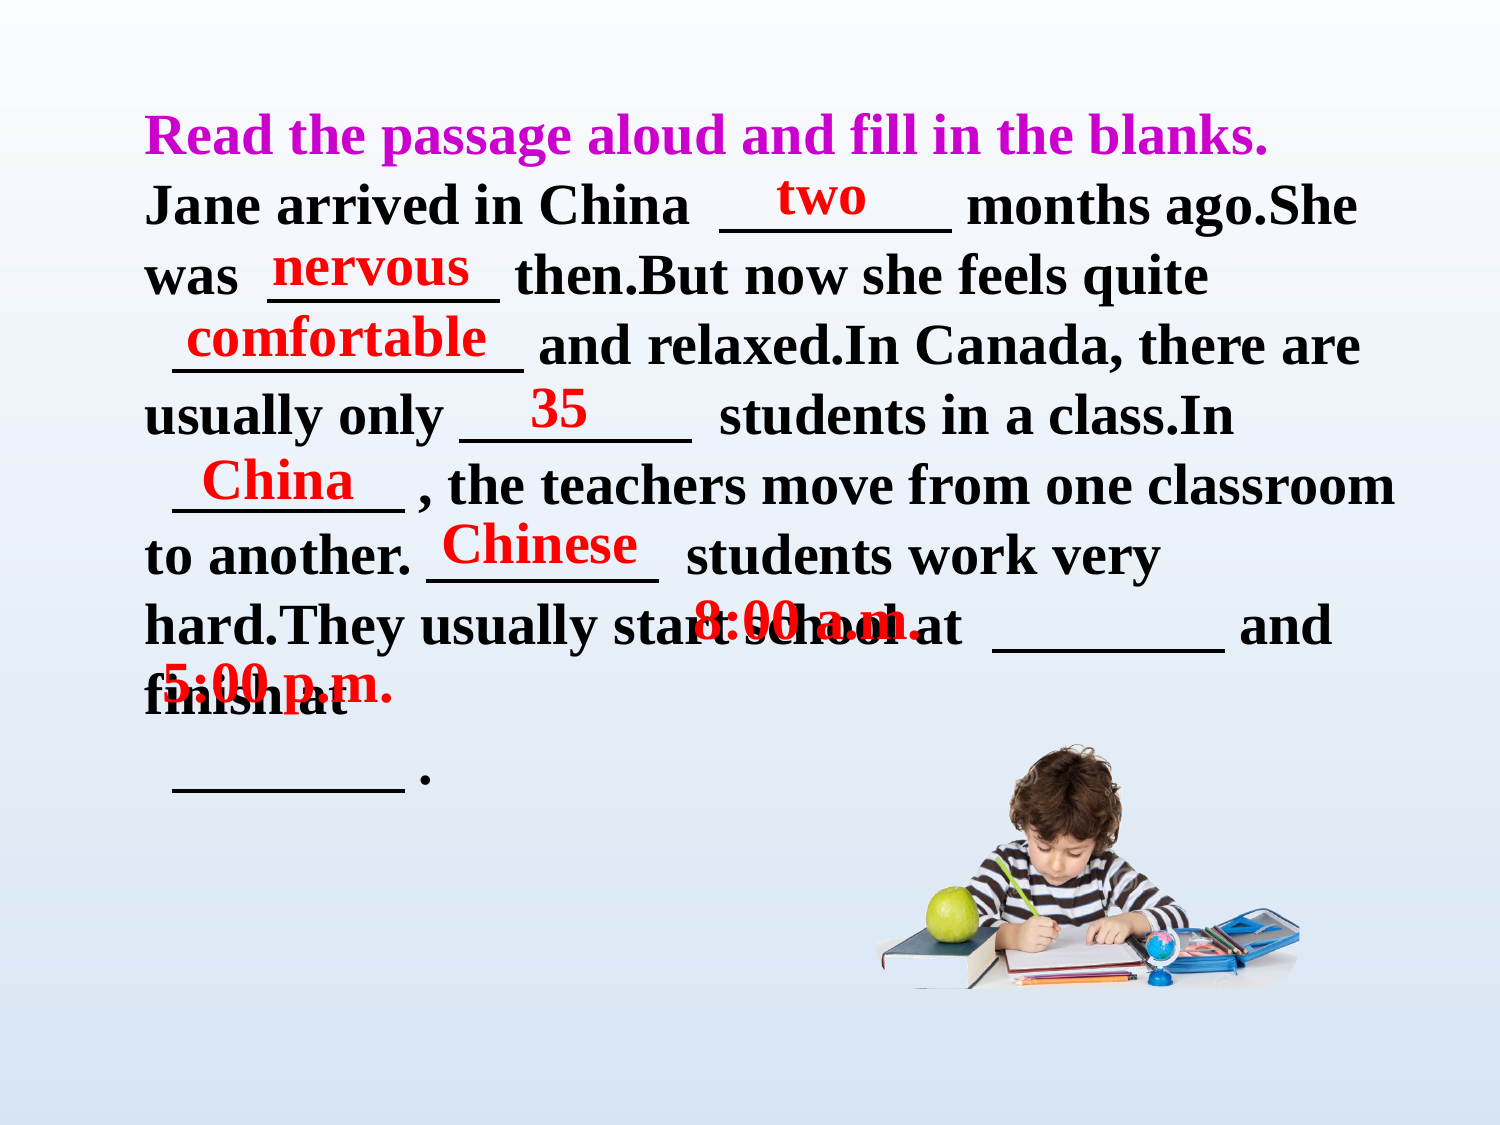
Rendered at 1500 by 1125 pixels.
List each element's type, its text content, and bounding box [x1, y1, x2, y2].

text_box 5:00 p.m. [147, 636, 410, 722]
text_box Read the passage aloud and fill in the blanks. Jane arrived in China months ago.She was then.But now she feels quite and relaxed.In Canada, there are usually only students in a class.In , the teachers move from one classroom to another. students work very hard.They usually start school at and finish at . [129, 89, 1433, 874]
text_box nervous [257, 219, 486, 290]
text_box two [761, 149, 883, 234]
picture [875, 721, 1300, 989]
text_box 8:00 a.m. [679, 574, 938, 659]
text_box 35 [515, 362, 604, 447]
text_box comfortable [171, 290, 503, 376]
text_box China [187, 433, 370, 519]
text_box Chinese [426, 498, 654, 583]
